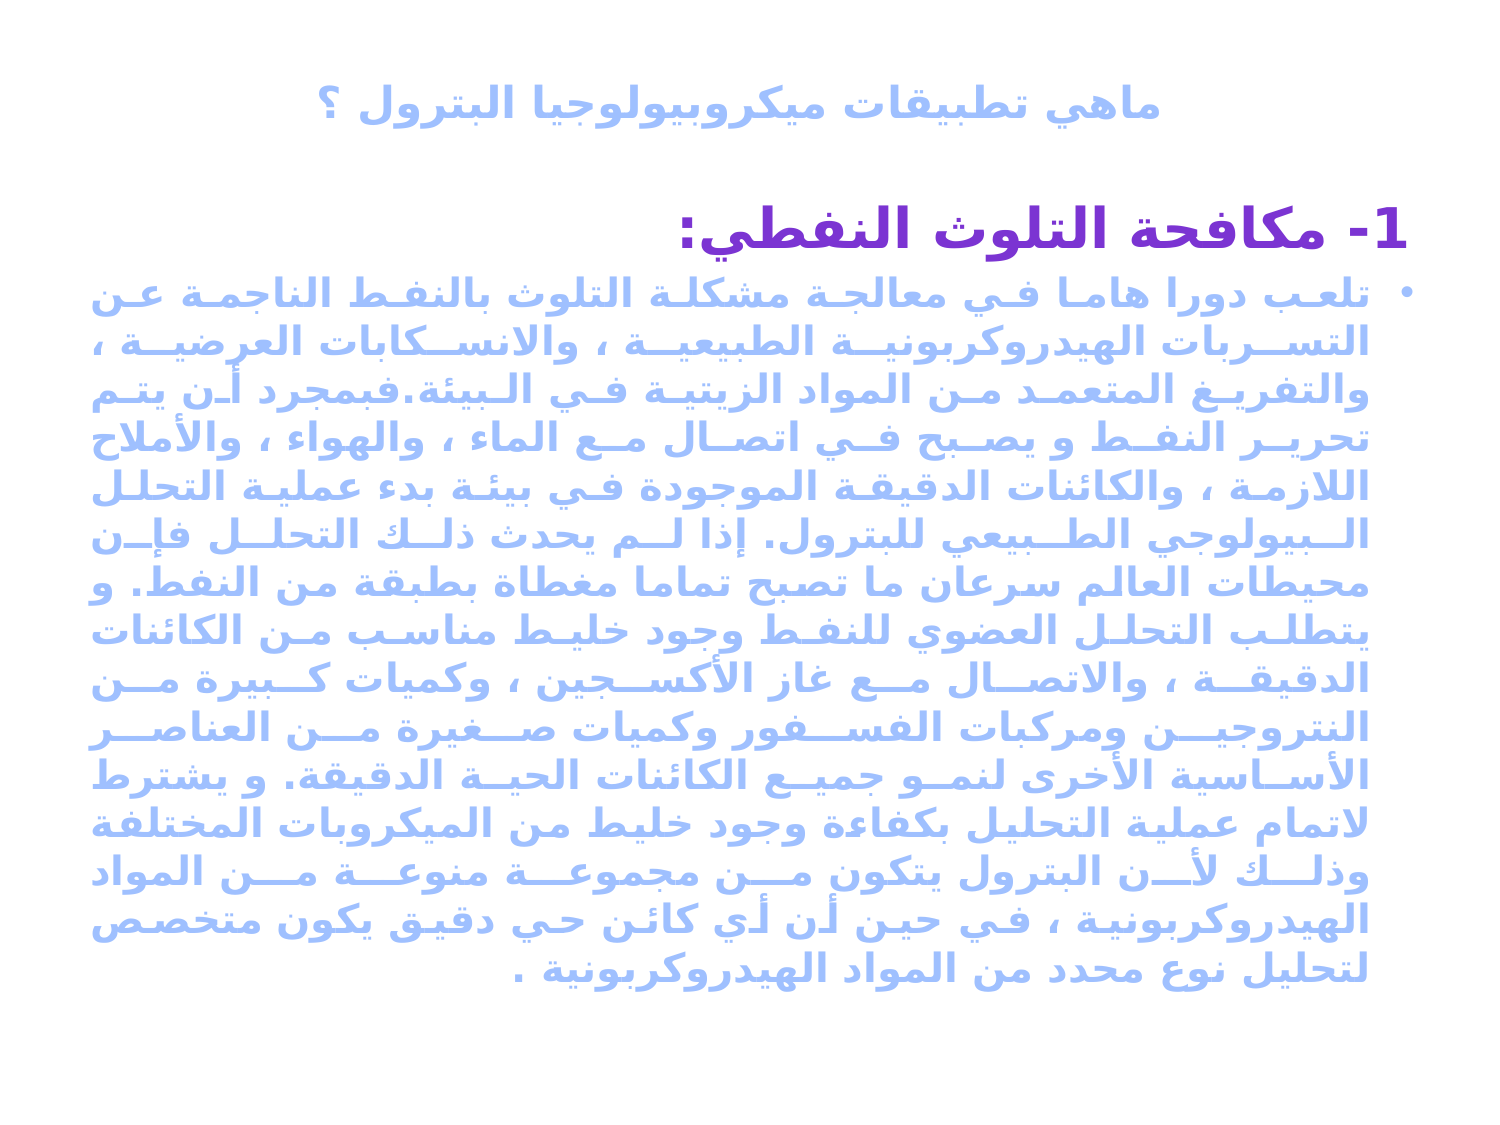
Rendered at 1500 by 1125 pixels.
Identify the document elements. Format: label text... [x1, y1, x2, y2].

title ماهي تطبيقات ميكروبيولوجيا البترول ؟ [64, 66, 1415, 183]
list 1- مكافحة التلوث النفطي: تلعب دورا هاما في معالجة مشكلة التلوث بالنفط الناجمة عن التسربات الهيدروكربونية الطبيعية ، والانسكابات العرضية ، والتفريغ المتعمد من المواد الزيتية في البيئة.فبمجرد أن يتم تحرير النفط و يصبح في اتصال مع الماء ، والهواء ، والأملاح اللازمة ، والكائنات الدقيقة الموجودة في بيئة بدء عملية التحلل البيولوجي الطبيعي للبترول. إذا لم يحدث ذلك التحلل فإن محيطات العالم سرعان ما تصبح تماما مغطاة بطبقة من النفط. و يتطلب التحلل العضوي للنفط وجود خليط مناسب من الكائنات الدقيقة ، والاتصال مع غاز الأكسجين ، وكميات كبيرة من النتروجين ومركبات الفسفور وكميات صغيرة من العناصر الأساسية الأخرى لنمو جميع الكائنات الحية الدقيقة. و يشترط لاتمام عملية التحليل بكفاءة وجود خليط من الميكروبات المختلفة وذلك لأن البترول يتكون من مجموعة منوعة من المواد الهيدروكربونية ، في حين أن أي كائن حي دقيق يكون متخصص لتحليل نوع محدد من المواد الهيدروكربونية . [75, 184, 1425, 1005]
